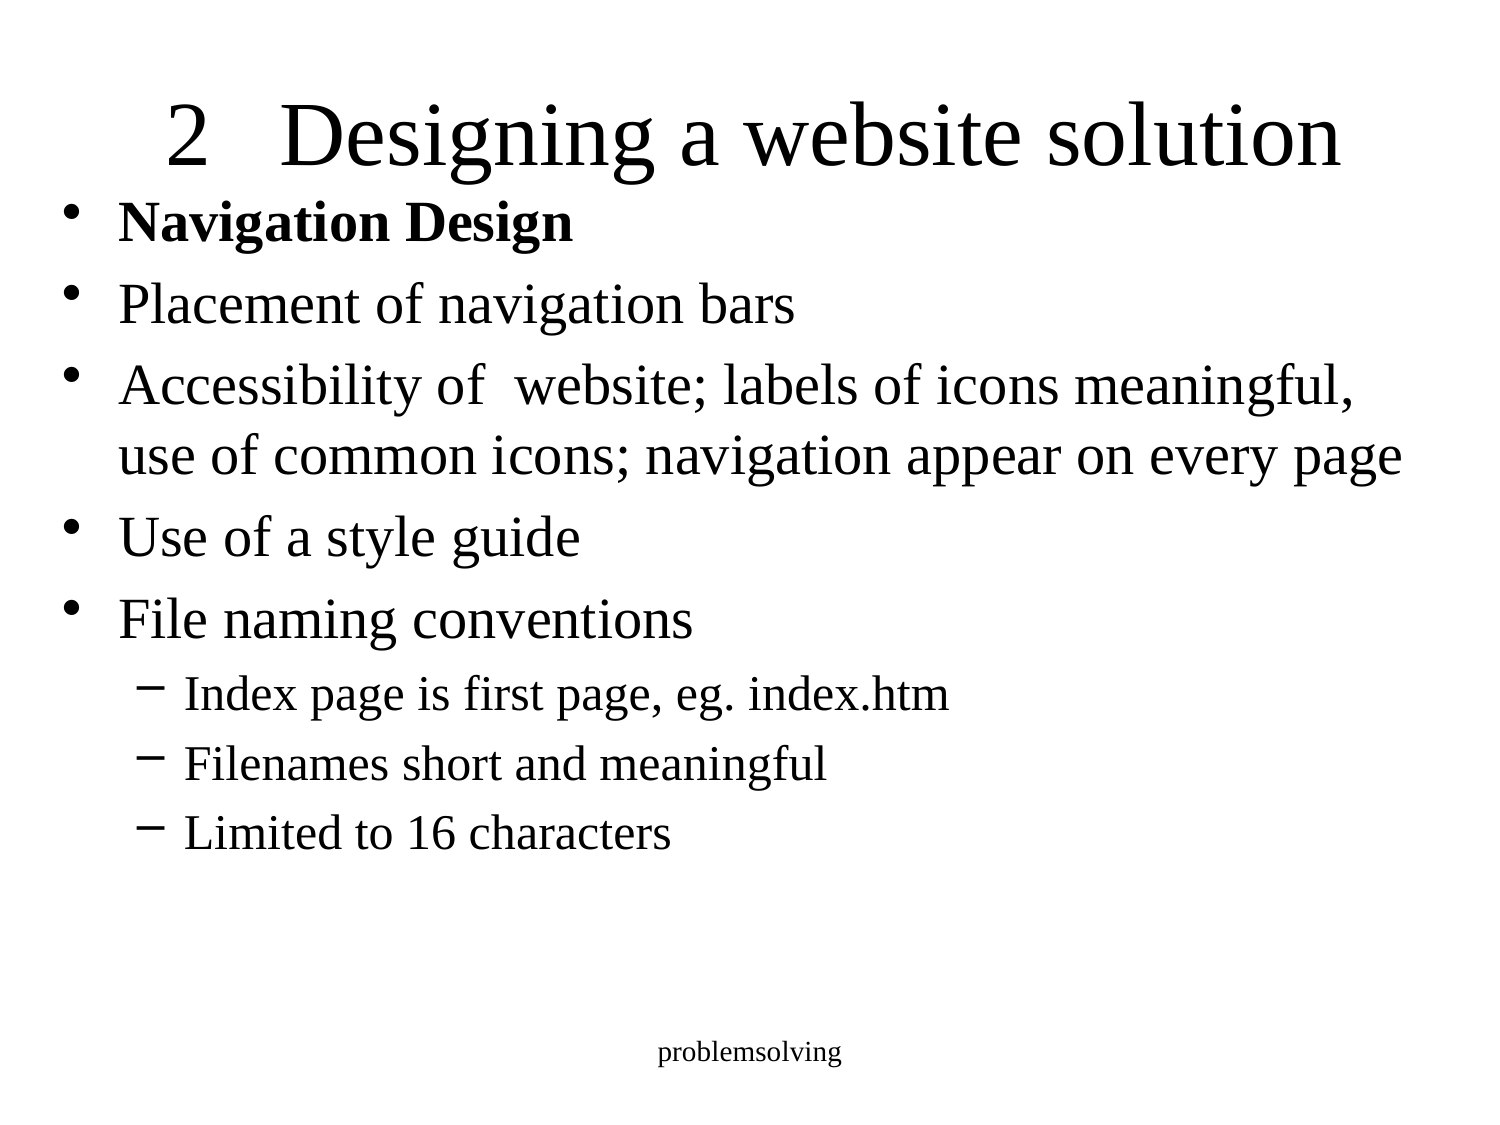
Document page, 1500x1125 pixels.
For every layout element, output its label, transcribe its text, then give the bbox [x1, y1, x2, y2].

title 2 Designing a website solution [116, 34, 1393, 175]
list Navigation Design Placement of navigation bars Accessibility of website; labels of icons meaningful, use of common icons; navigation appear on every page Use of a style guide File naming conventions Index page is first page, eg. index.htm Filenames short and meaningful Limited to 16 characters [46, 175, 1454, 1125]
